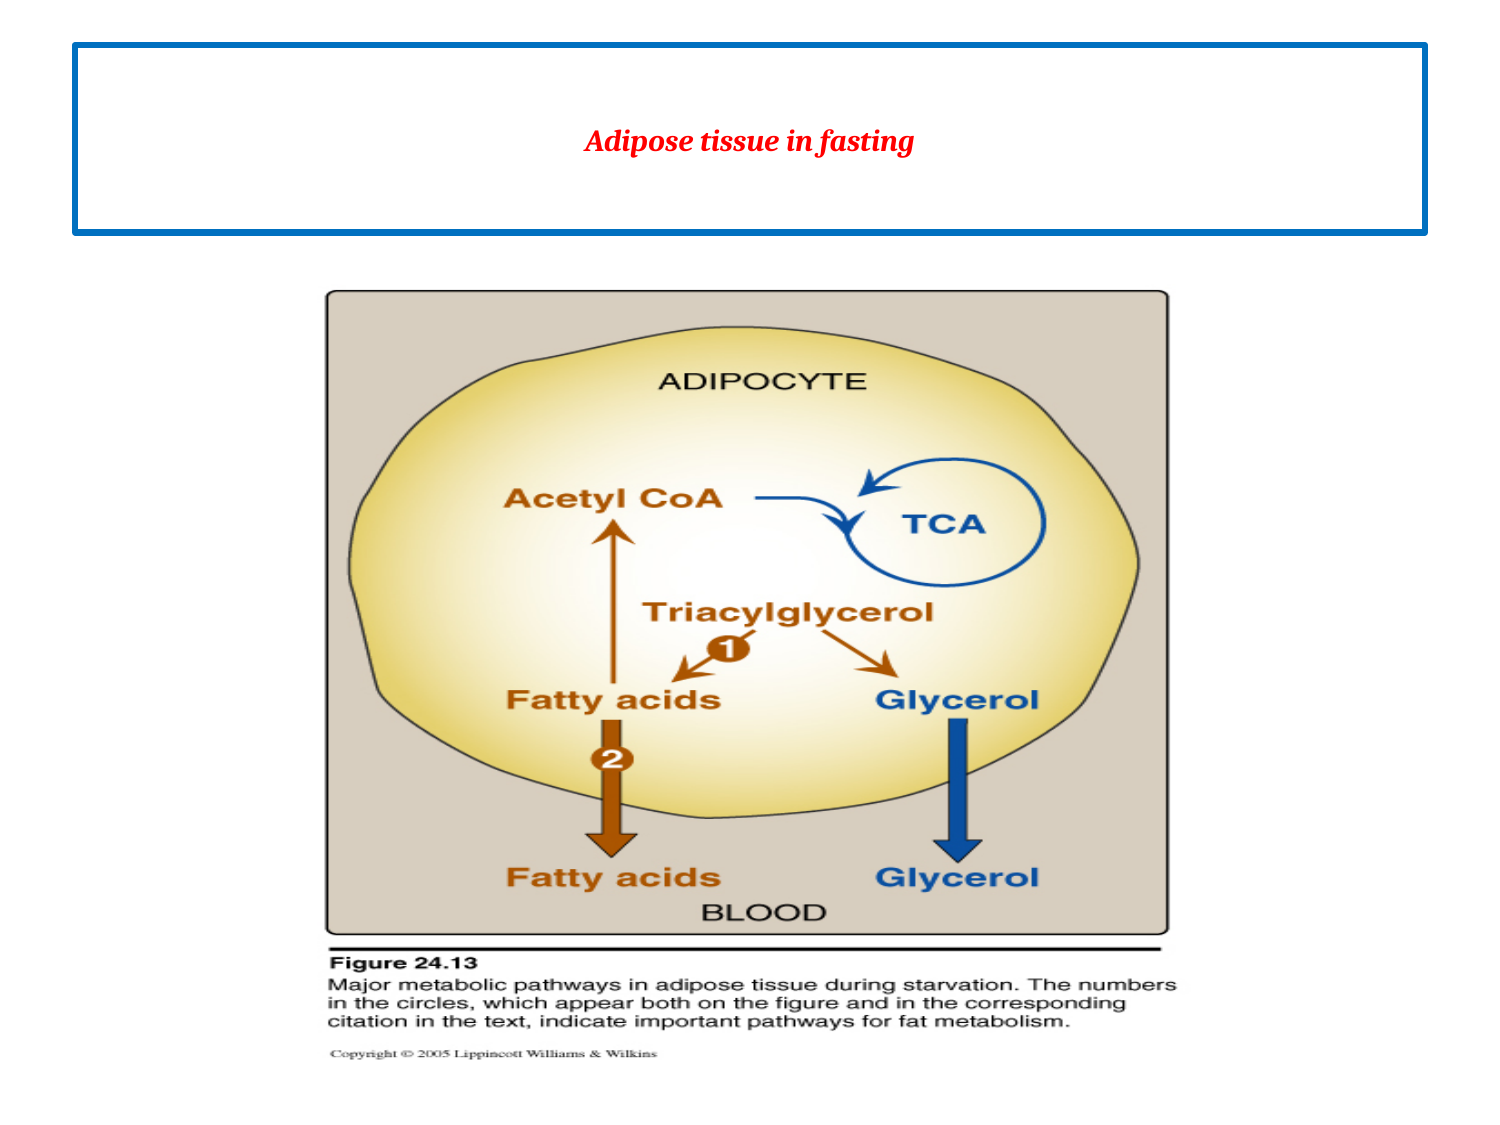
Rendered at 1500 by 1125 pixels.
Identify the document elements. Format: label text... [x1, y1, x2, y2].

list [187, 257, 1301, 1125]
title Adipose tissue in fasting [75, 45, 1425, 233]
